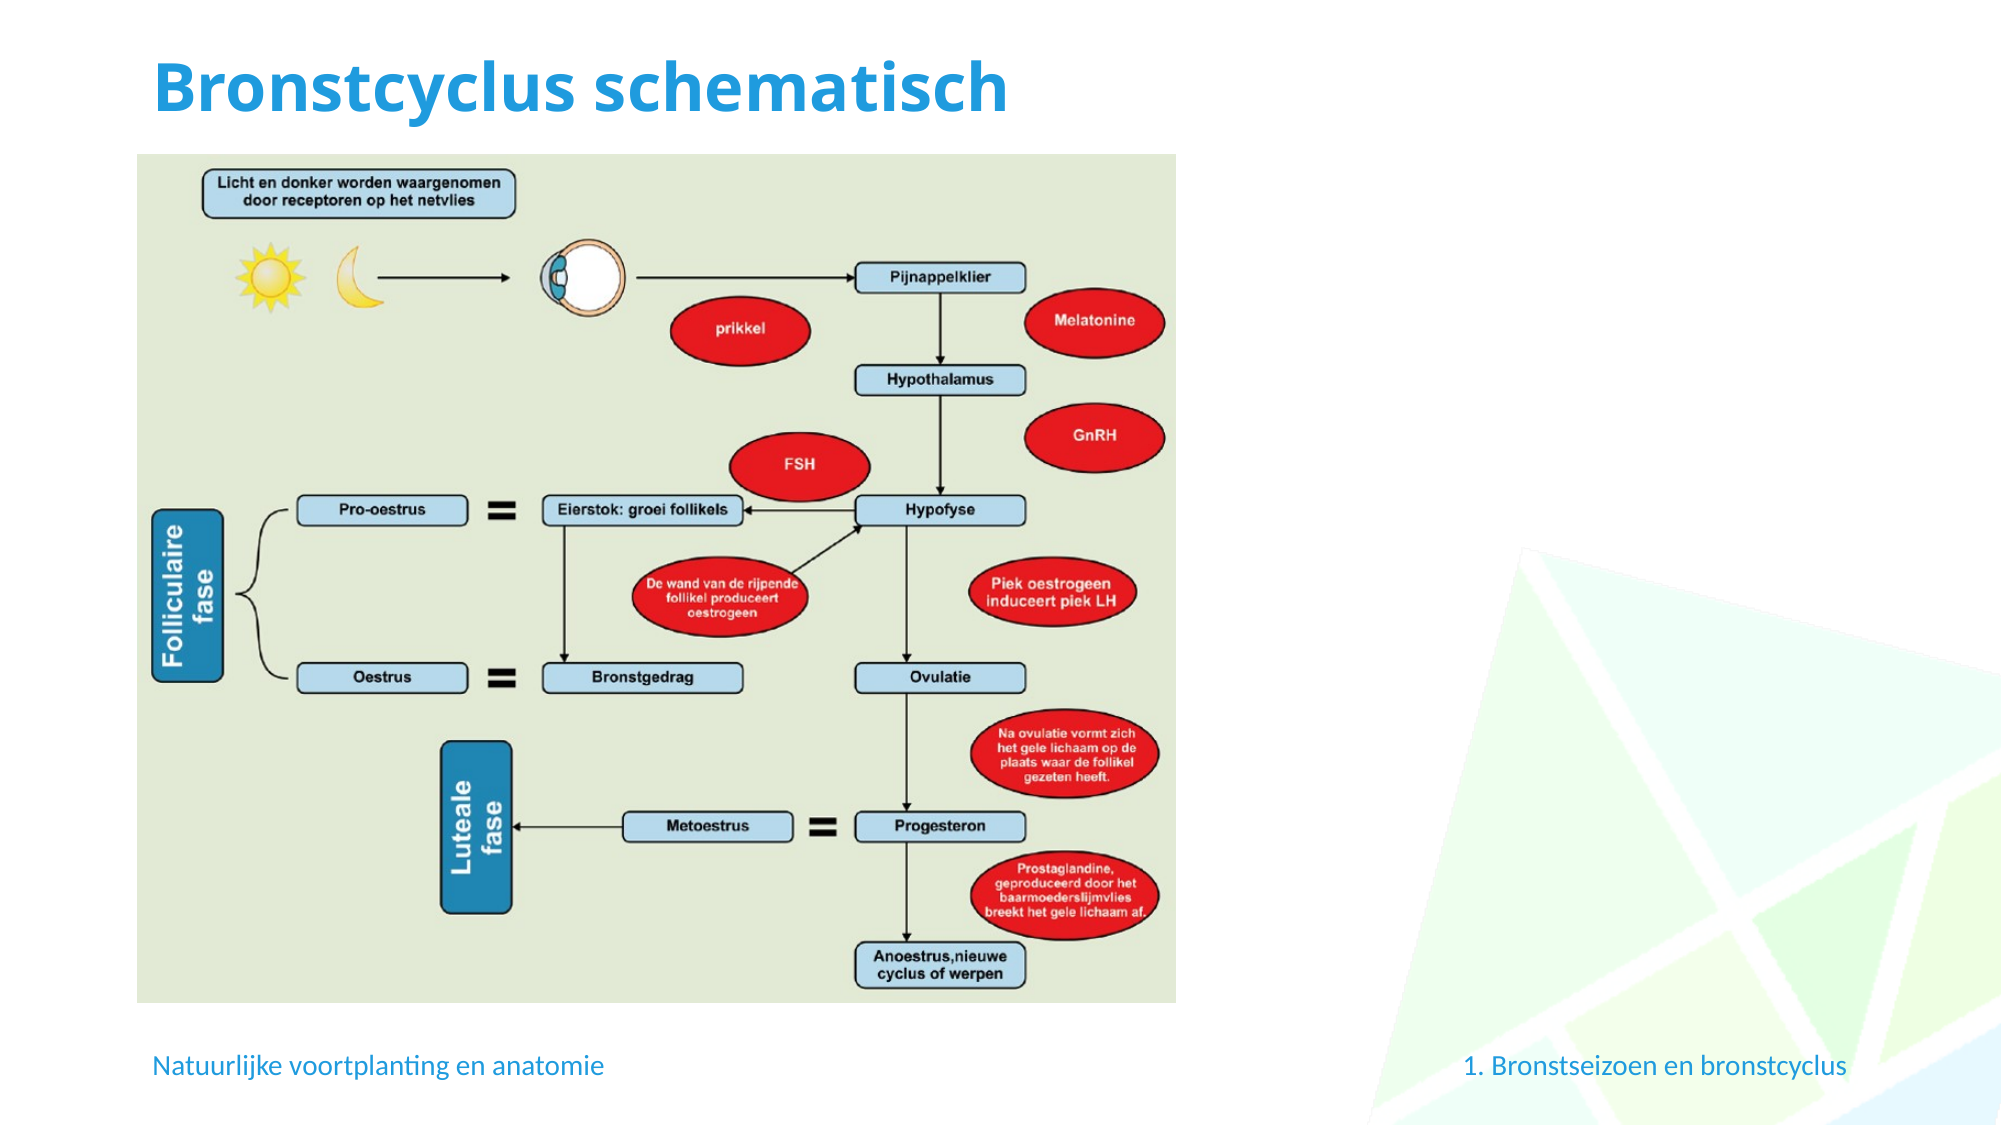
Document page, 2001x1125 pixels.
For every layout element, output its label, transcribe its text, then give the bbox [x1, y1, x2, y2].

list Natuurlijke voortplanting en anatomie [137, 1042, 629, 1103]
text_box Bronstcyclus schematisch [137, 37, 1319, 133]
list 1. Bronstseizoen en bronstcyclus [1412, 1042, 1863, 1103]
picture [137, 154, 1176, 1003]
